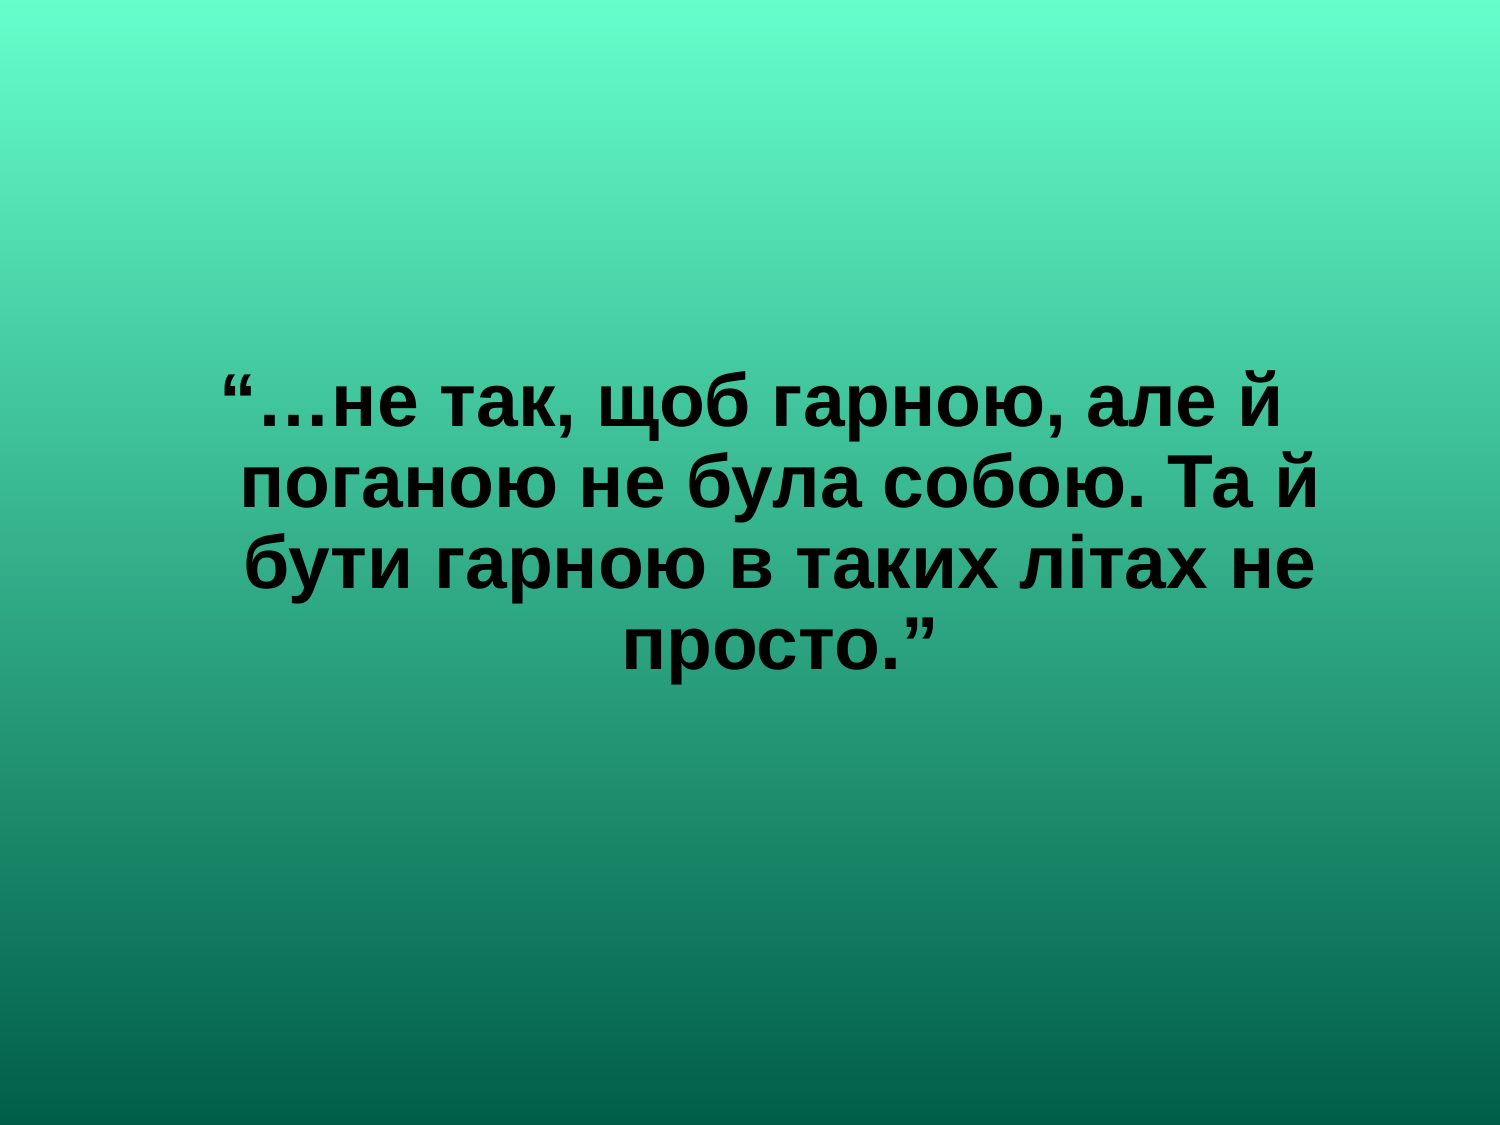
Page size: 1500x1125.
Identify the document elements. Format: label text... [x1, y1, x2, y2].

list “…не так, щоб гарною, але й поганою не була собою. Та й бути гарною в таких літах не просто.” [76, 266, 1428, 1010]
